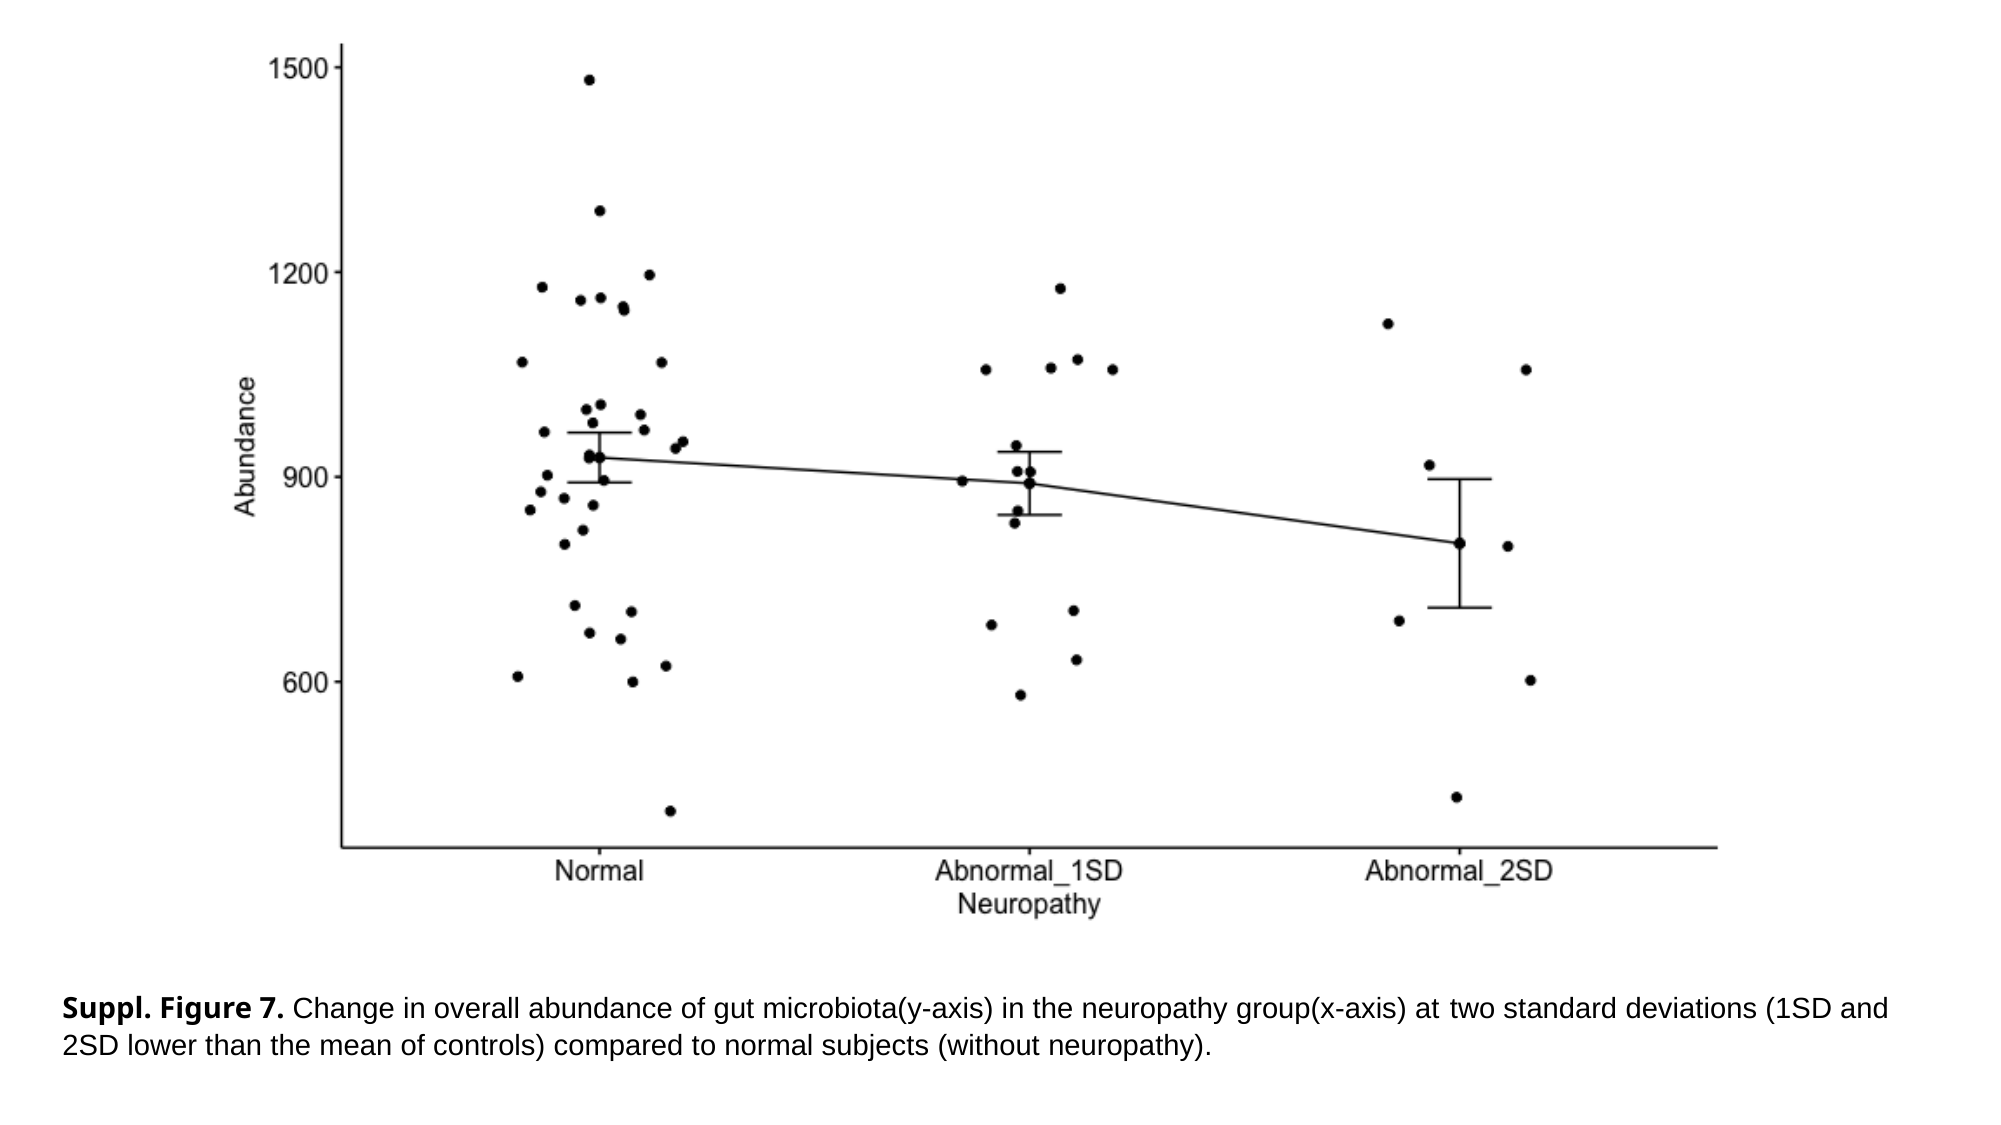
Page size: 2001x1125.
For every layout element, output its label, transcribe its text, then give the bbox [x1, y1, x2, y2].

text_box Suppl. Figure 7. Change in overall abundance of gut microbiota(y-axis) in the neuropathy group(x-axis) at two standard deviations (1SD and 2SD lower than the mean of controls) compared to normal subjects (without neuropathy). [47, 979, 1927, 1069]
picture [221, 30, 1732, 933]
